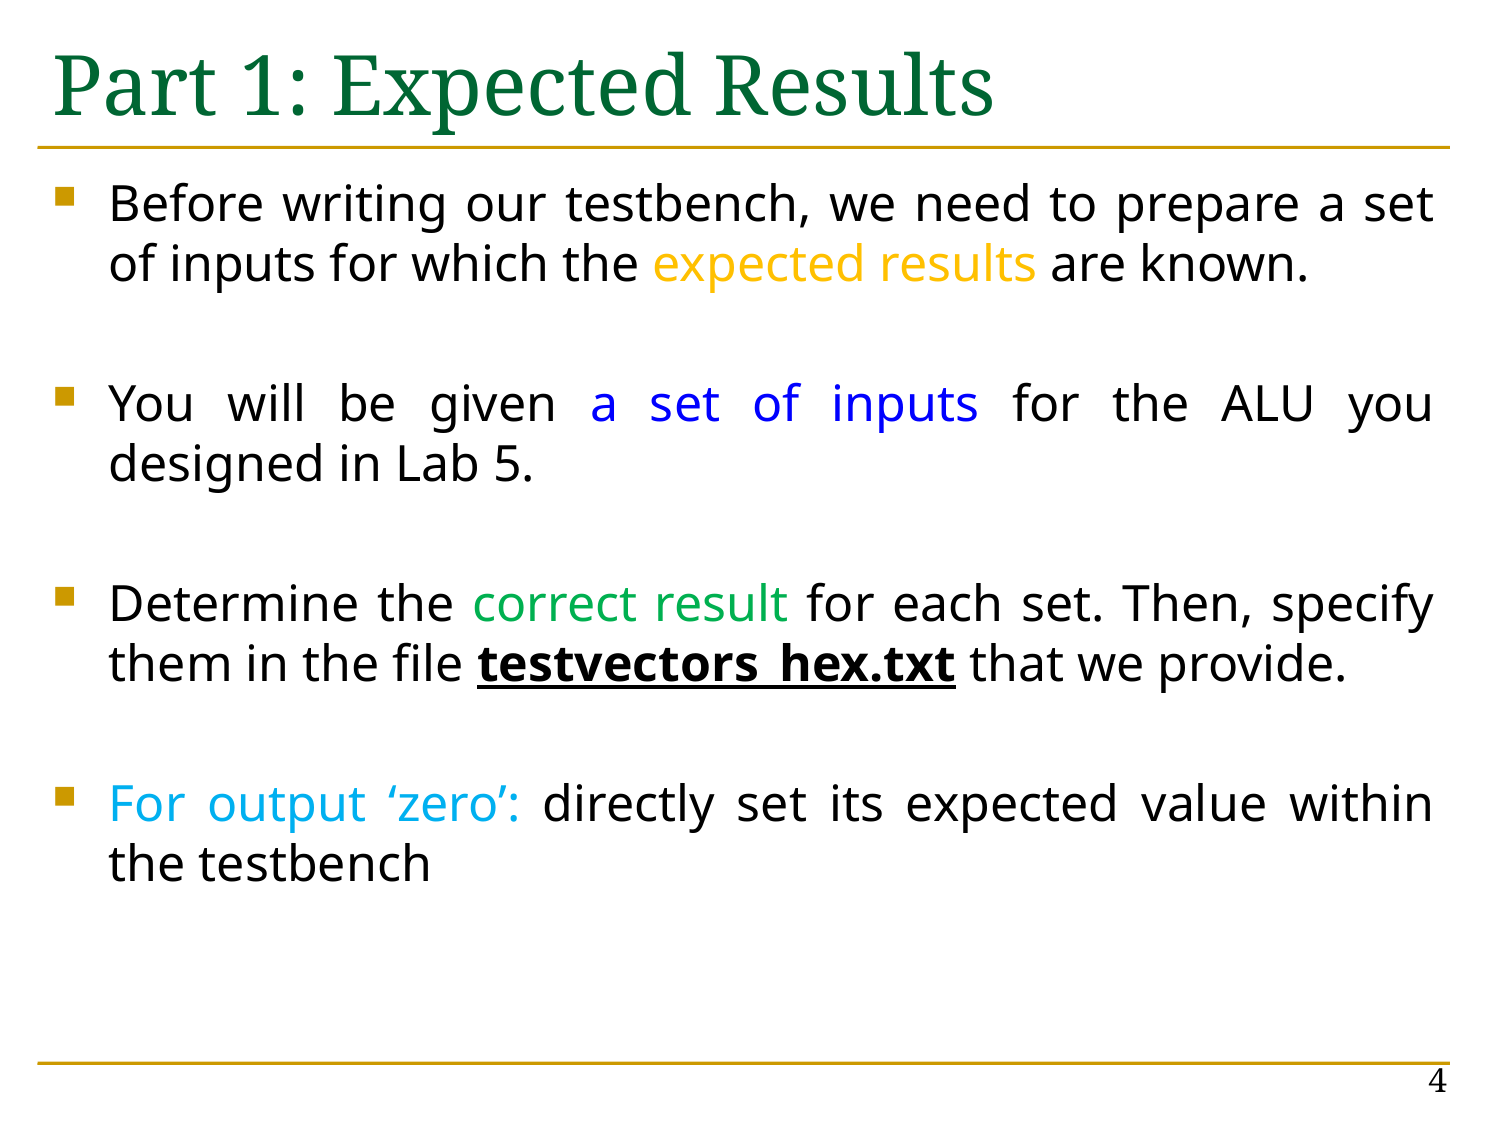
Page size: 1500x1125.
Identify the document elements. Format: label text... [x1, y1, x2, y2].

title Part 1: Expected Results [37, 24, 1450, 163]
slide_number 4 [1111, 1036, 1462, 1112]
list Before writing our testbench, we need to prepare a set of inputs for which the expected results are known. You will be given a set of inputs for the ALU you designed in Lab 5. Determine the correct result for each set. Then, specify them in the file testvectors_hex.txt that we provide. For output ‘zero’: directly set its expected value within the testbench [37, 163, 1450, 1016]
